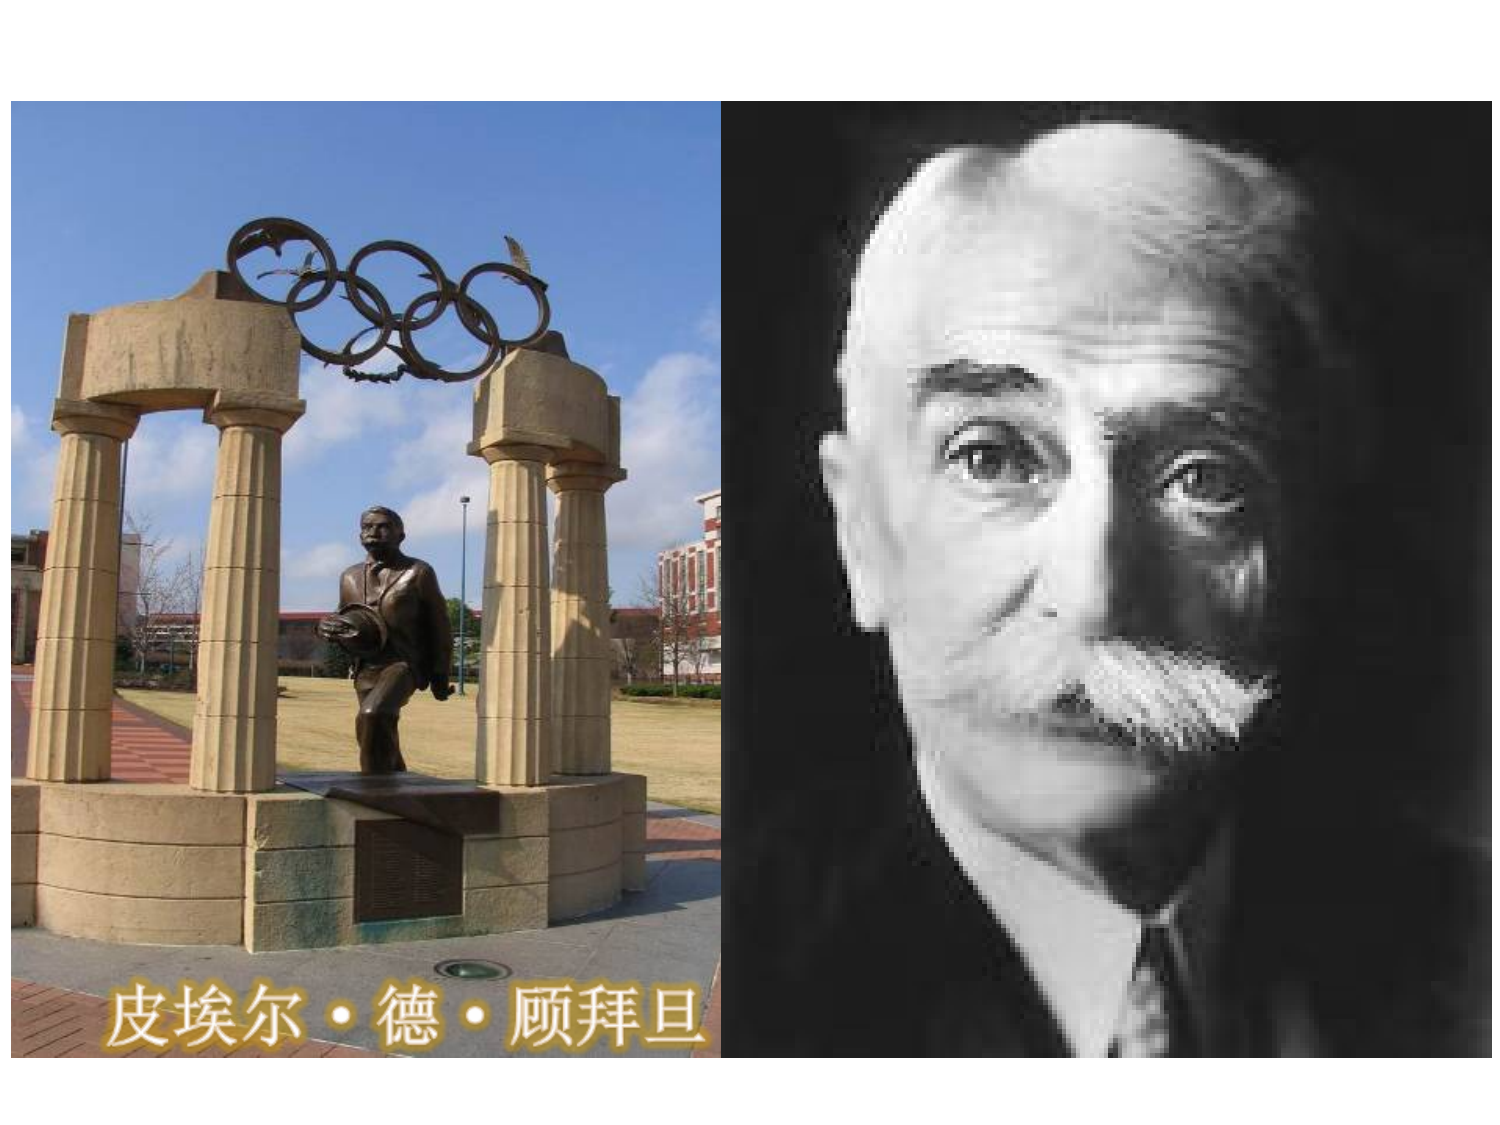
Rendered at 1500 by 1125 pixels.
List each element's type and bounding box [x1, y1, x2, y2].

picture [11, 101, 1492, 1072]
